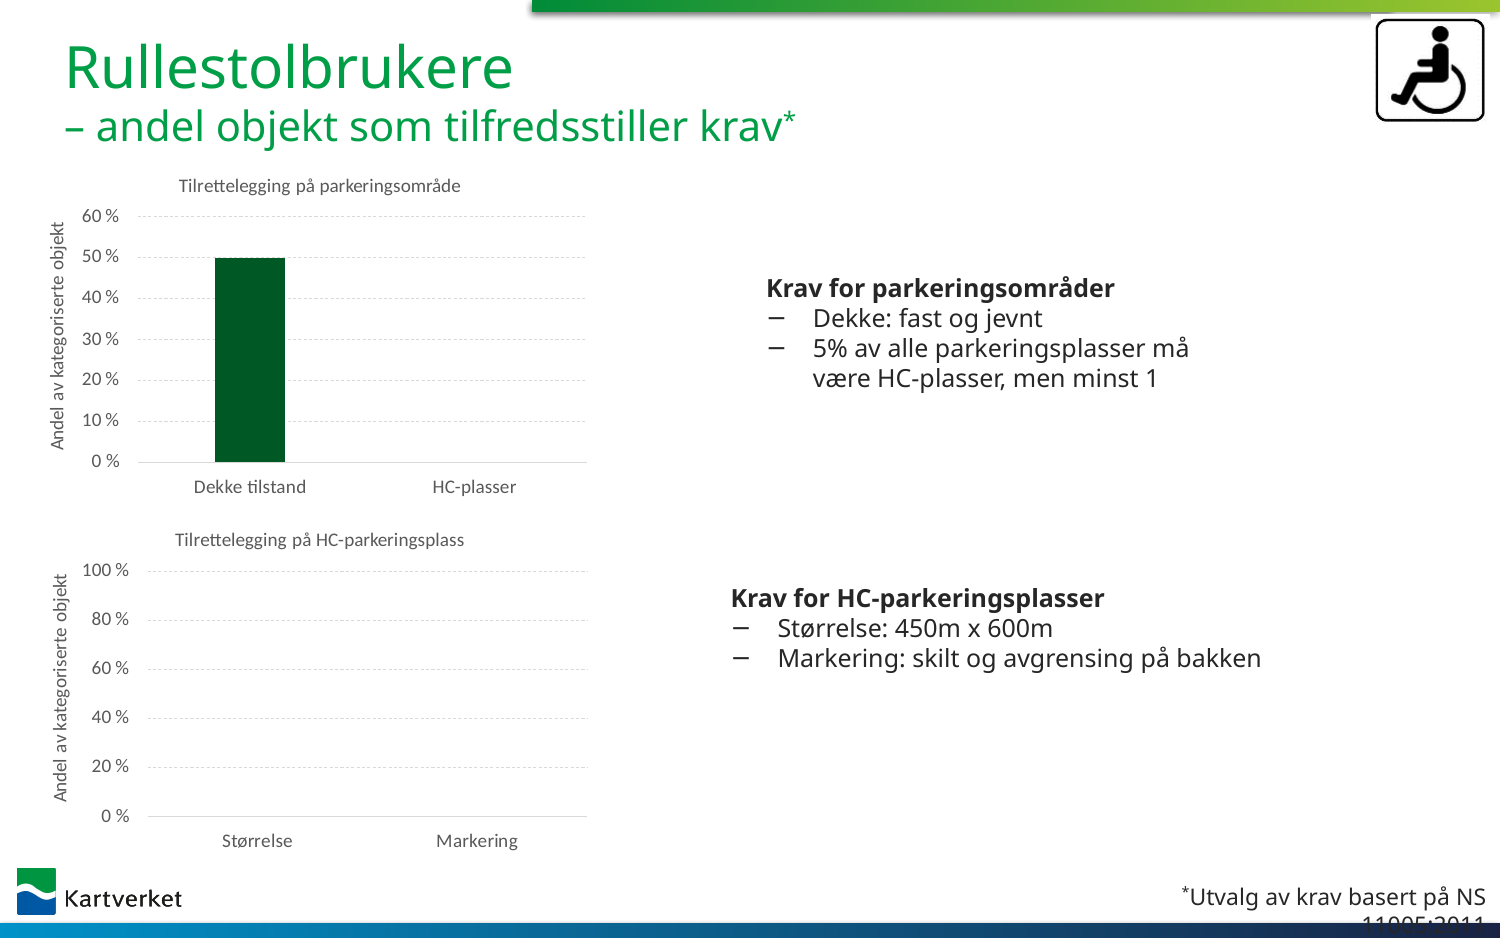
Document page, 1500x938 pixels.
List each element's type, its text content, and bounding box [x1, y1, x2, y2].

picture [41, 520, 598, 859]
picture [1371, 13, 1491, 127]
text_box *Utvalg av krav basert på NS 11005:2011 [1068, 873, 1500, 938]
text_box Rullestolbrukere – andel objekt som tilfredsstiller krav* [49, 23, 1431, 158]
text_box Krav for parkeringsområder Dekke: fast og jevnt 5% av alle parkeringsplasser må være HC-plasser, men minst 1 [751, 264, 1232, 400]
picture [41, 166, 598, 505]
text_box Krav for HC-parkeringsplasser Størrelse: 450m x 600m Markering: skilt og avgrensing på bakken [715, 574, 1278, 680]
